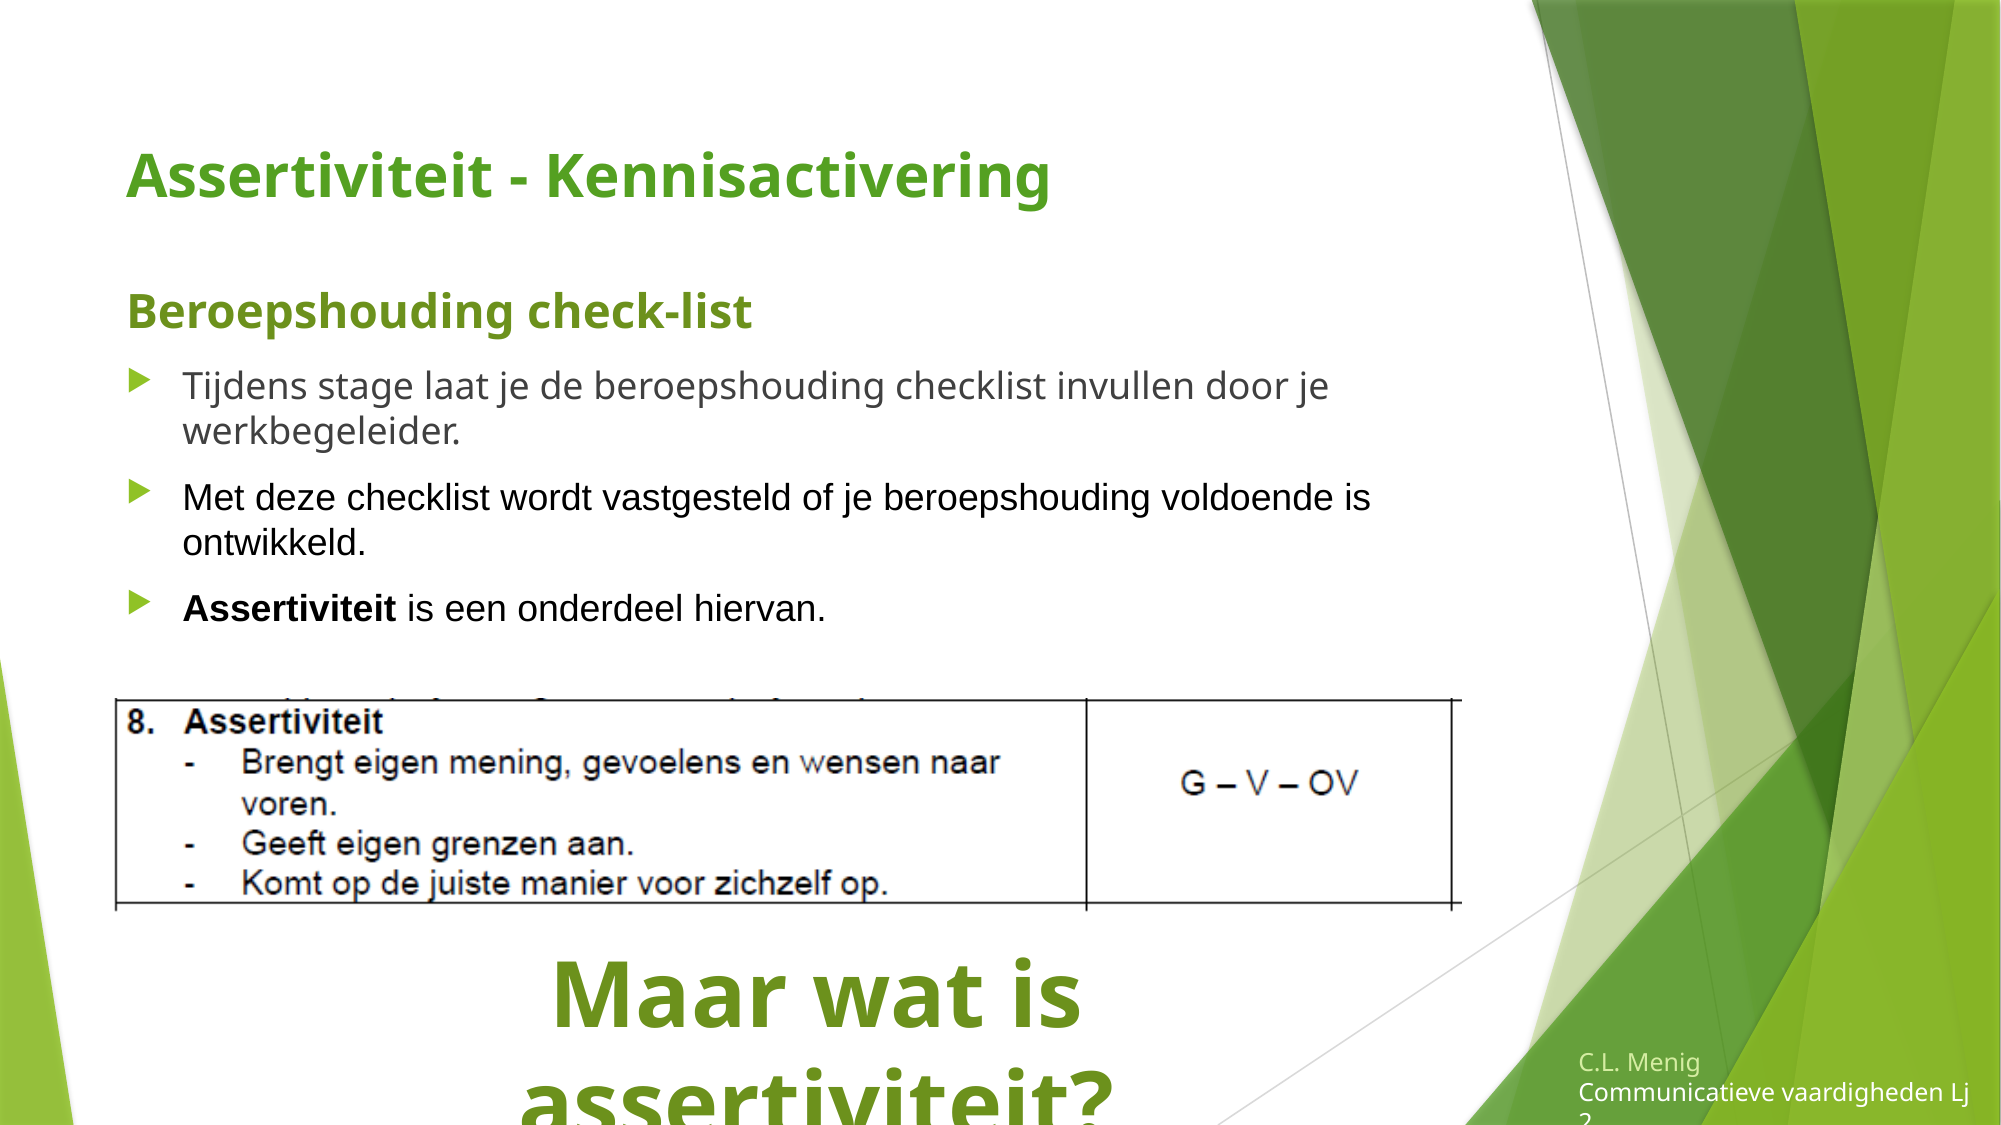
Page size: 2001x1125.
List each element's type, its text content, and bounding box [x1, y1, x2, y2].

text_box Assertiviteit - Kennisactivering Beroepshouding check-list [111, 129, 1522, 347]
list Tijdens stage laat je de beroepshouding checklist invullen door je werkbegeleider. Met deze checklist wordt vastgesteld of je beroepshouding voldoende is ontwikkeld. Assertiviteit is een onderdeel hiervan. [111, 354, 1522, 992]
picture [92, 697, 1462, 916]
text_box C.L. Menig Communicatieve vaardigheden Lj 2 [1563, 1038, 2000, 1125]
text_box Maar wat is assertiviteit? [249, 927, 1384, 1125]
